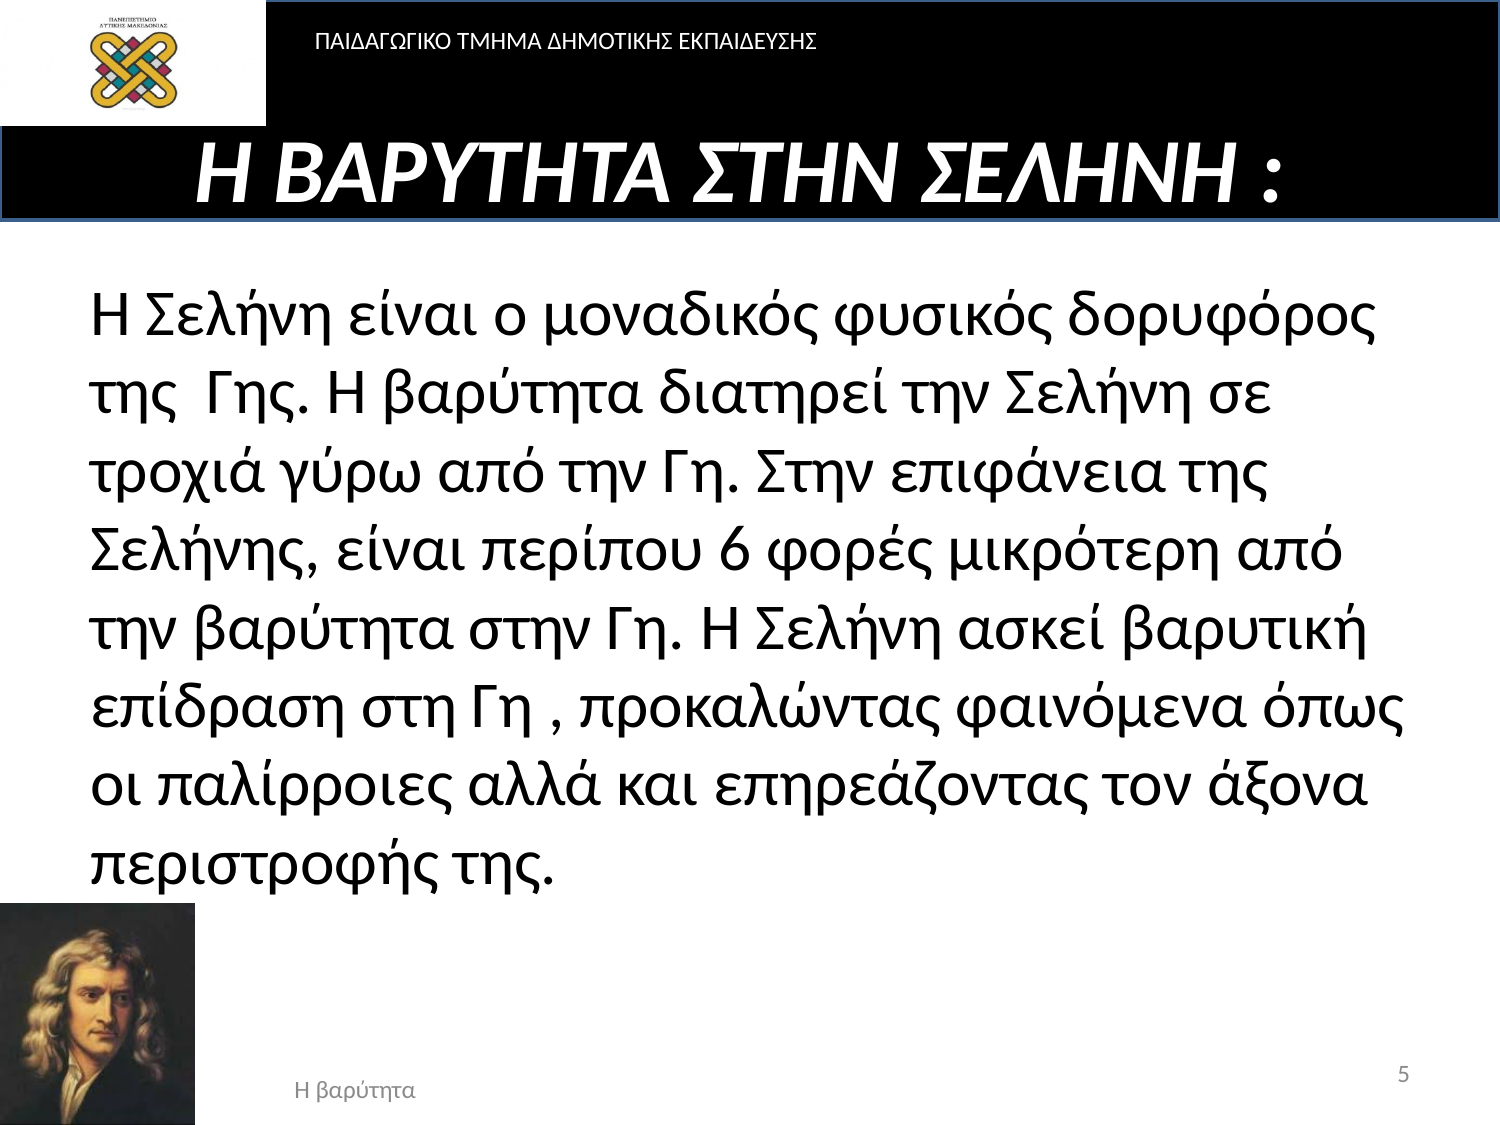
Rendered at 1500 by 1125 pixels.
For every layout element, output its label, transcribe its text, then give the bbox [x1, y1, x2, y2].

title Η ΒΑΡΥΤΗΤΑ ΣΤΗΝ ΣΕΛΗΝΗ : [64, 42, 1415, 289]
list Η Σελήνη είναι ο μοναδικός φυσικός δορυφόρος της Γης. Η βαρύτητα διατηρεί την Σελήνη σε τροχιά γύρω από την Γη. Στην επιφάνεια της Σελήνης, είναι περίπου 6 φορές μικρότερη από την βαρύτητα στην Γη. Η Σελήνη ασκεί βαρυτική επίδραση στη Γη , προκαλώντας φαινόμενα όπως οι παλίρροιες αλλά και επηρεάζοντας τον άξονα περιστροφής της. [75, 262, 1425, 906]
slide_number 5 [1074, 1042, 1425, 1103]
picture [0, 903, 195, 1125]
picture [0, 0, 266, 126]
footer Η βαρύτητα [195, 1058, 516, 1119]
